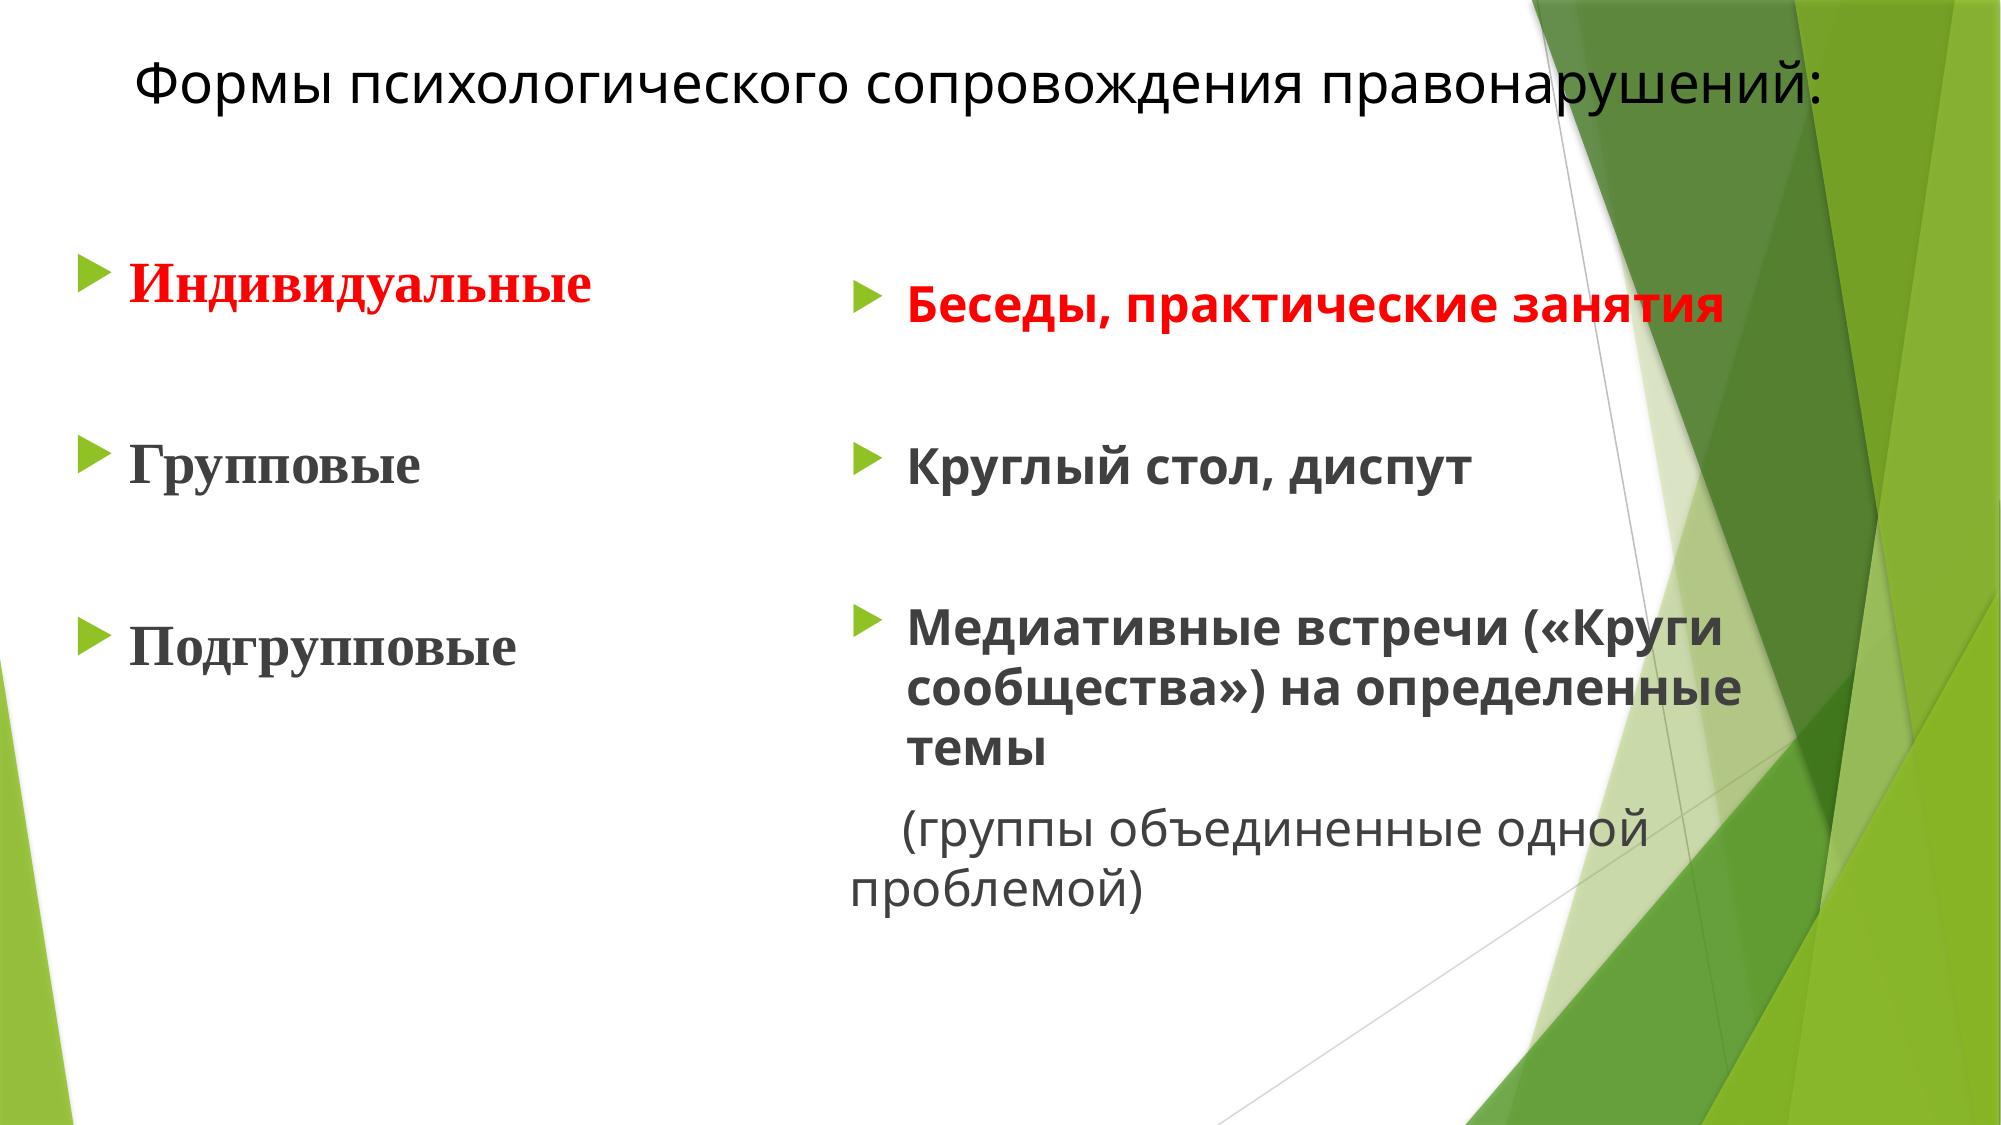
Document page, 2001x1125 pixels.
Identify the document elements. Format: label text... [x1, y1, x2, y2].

list Индивидуальные Групповые Подгрупповые [58, 236, 798, 991]
title Формы психологического сопровождения правонарушений: [111, 39, 1847, 249]
list Беседы, практические занятия Круглый стол, диспут Медиативные встречи («Круги сообщества») на определенные темы (группы объединенные одной проблемой) [834, 264, 1885, 992]
